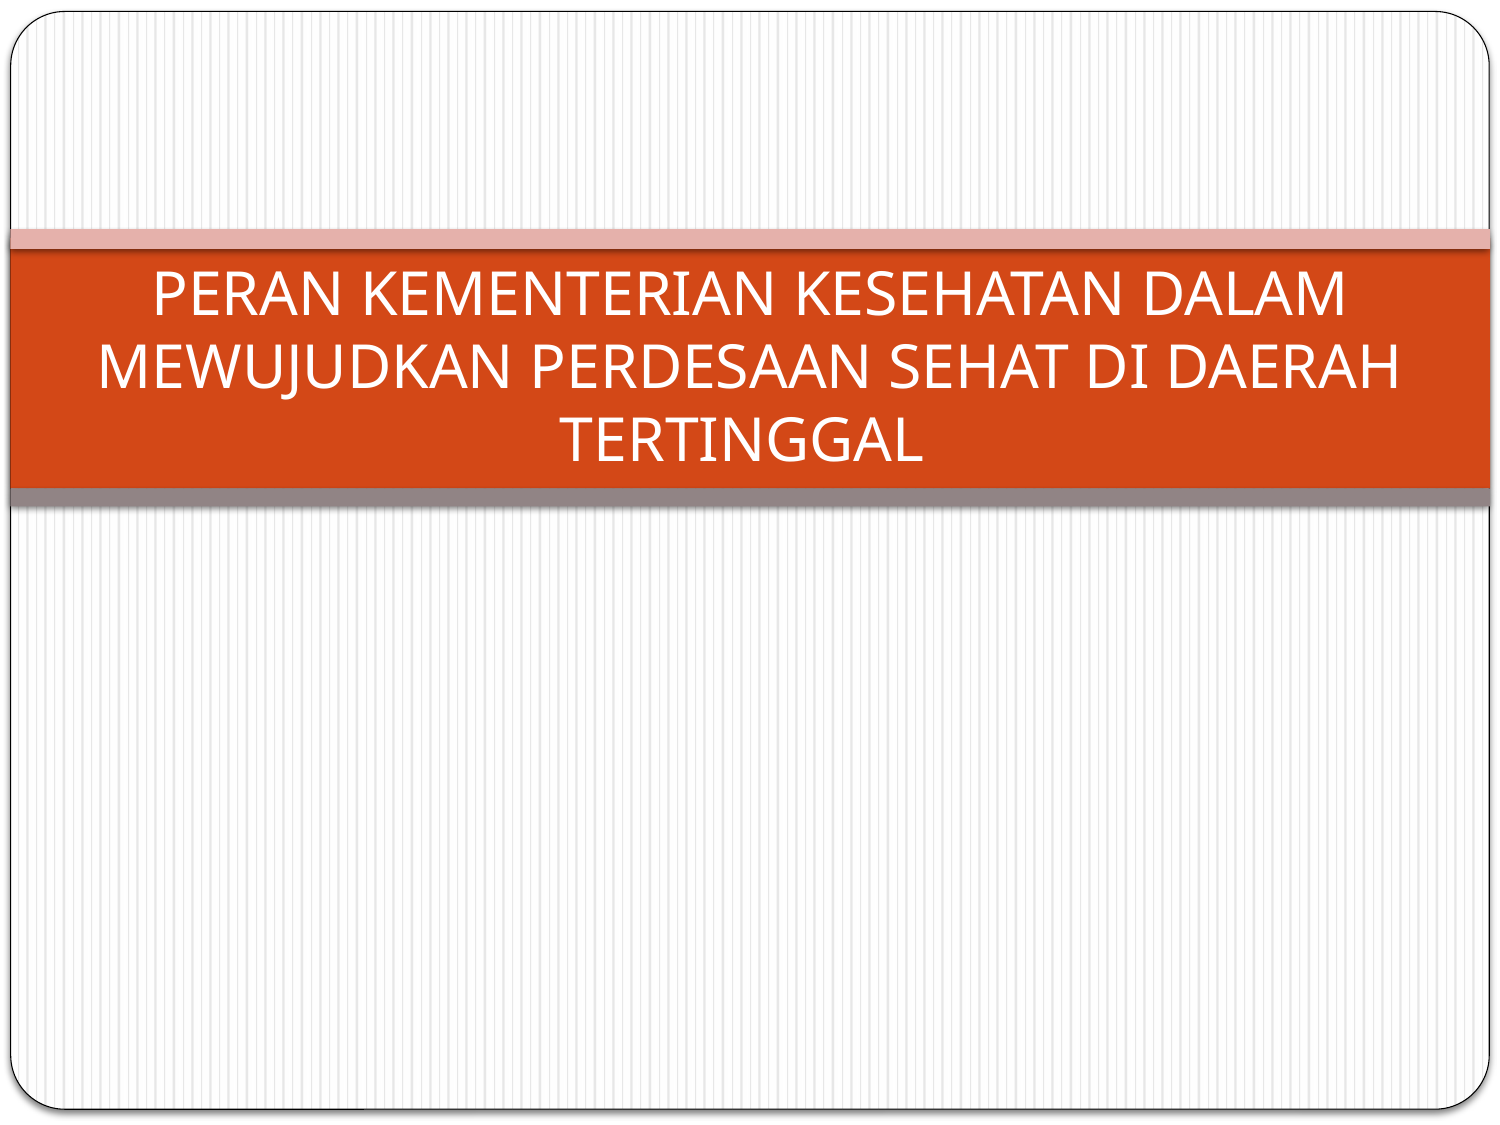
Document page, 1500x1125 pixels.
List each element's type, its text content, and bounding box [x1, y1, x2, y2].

title PERAN KEMENTERIAN KESEHATAN DALAM MEWUJUDKAN PERDESAAN SEHAT DI DAERAH TERTINGGAL [75, 247, 1425, 489]
